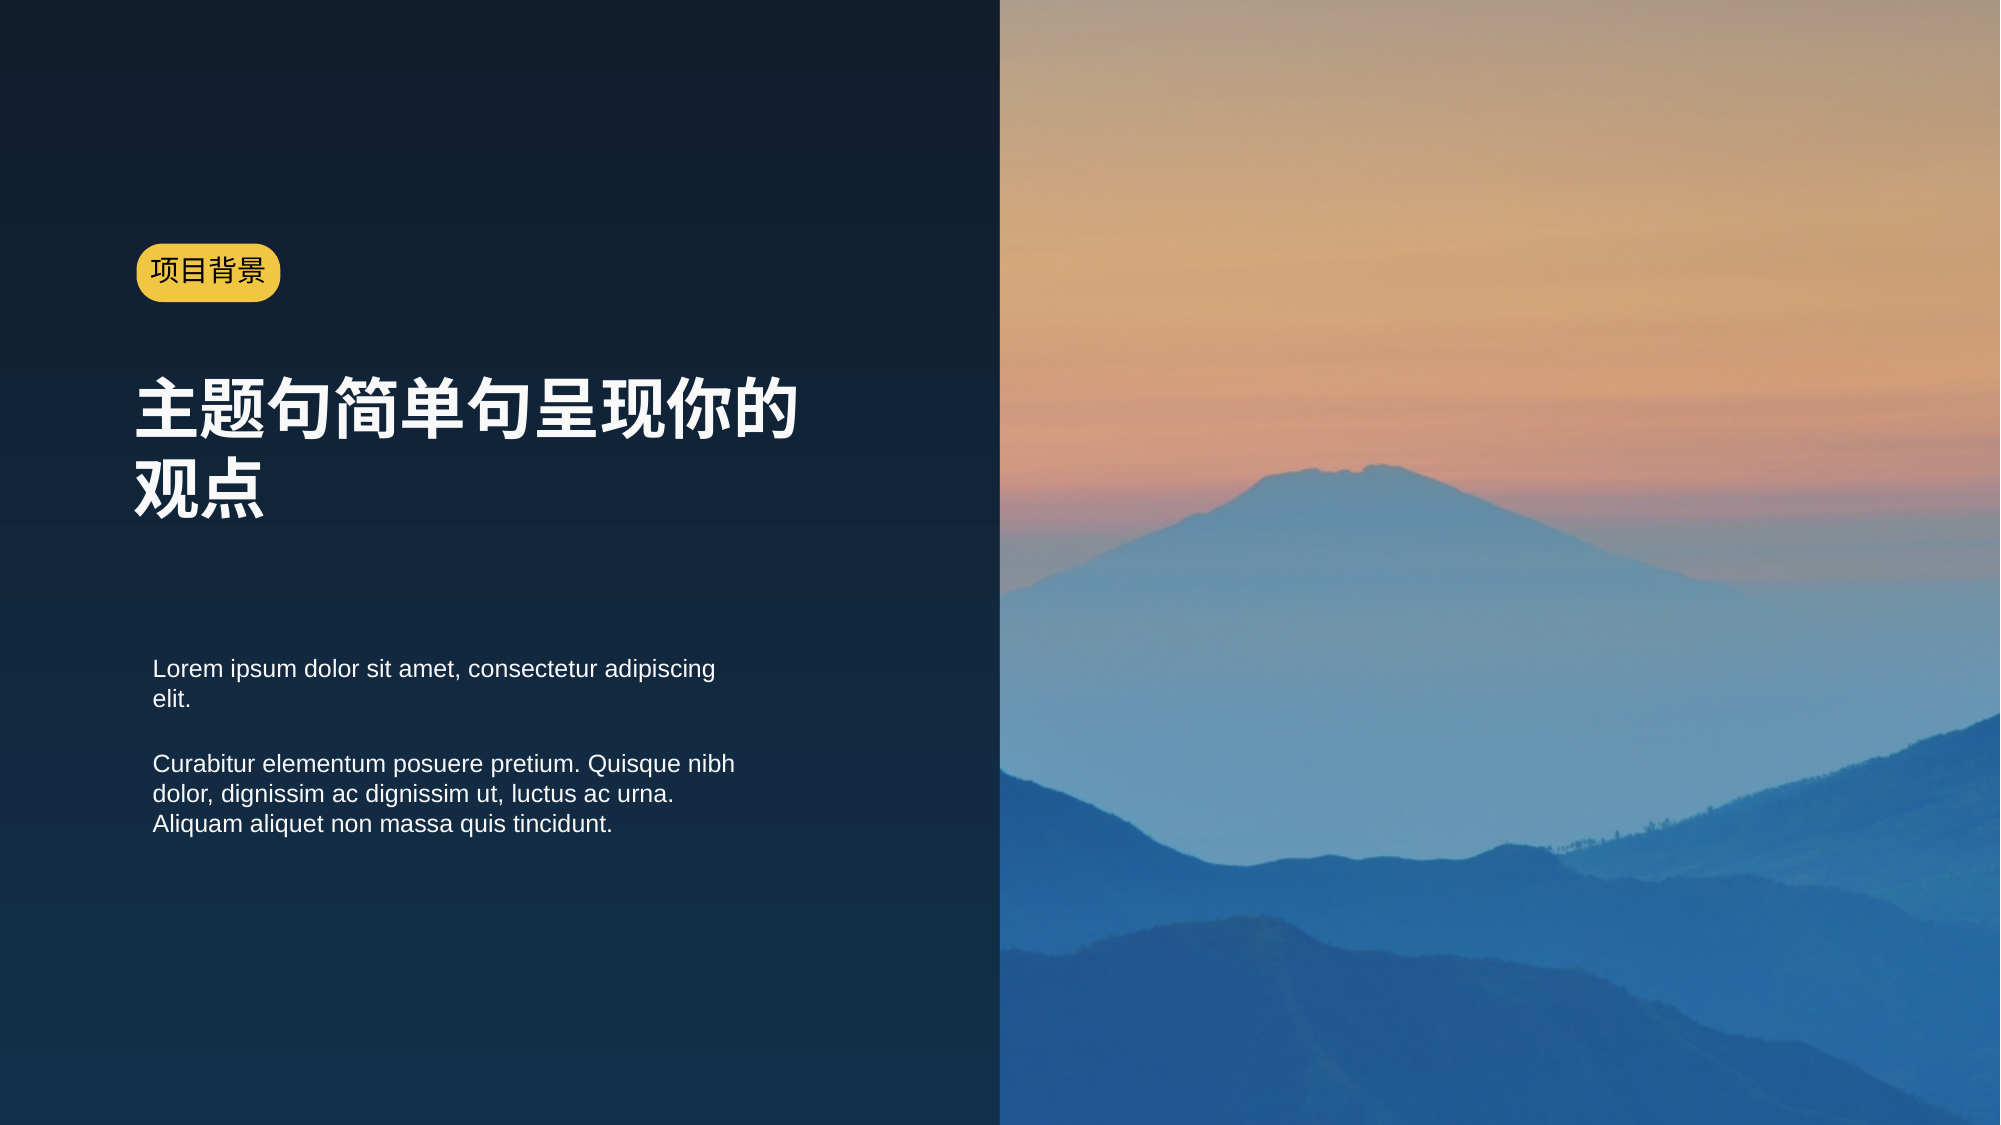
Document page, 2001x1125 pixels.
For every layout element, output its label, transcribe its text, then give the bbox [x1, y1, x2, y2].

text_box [101, 243, 315, 306]
text_box 主题句简单句呈现你的观点 [118, 359, 835, 563]
picture [999, 0, 2000, 1125]
text_box Lorem ipsum dolor sit amet, consectetur adipiscing elit. Curabitur elementum posuere pretium. Quisque nibh dolor, dignissim ac dignissim ut, luctus ac urna. Aliquam aliquet non massa quis tincidunt. [137, 645, 776, 819]
